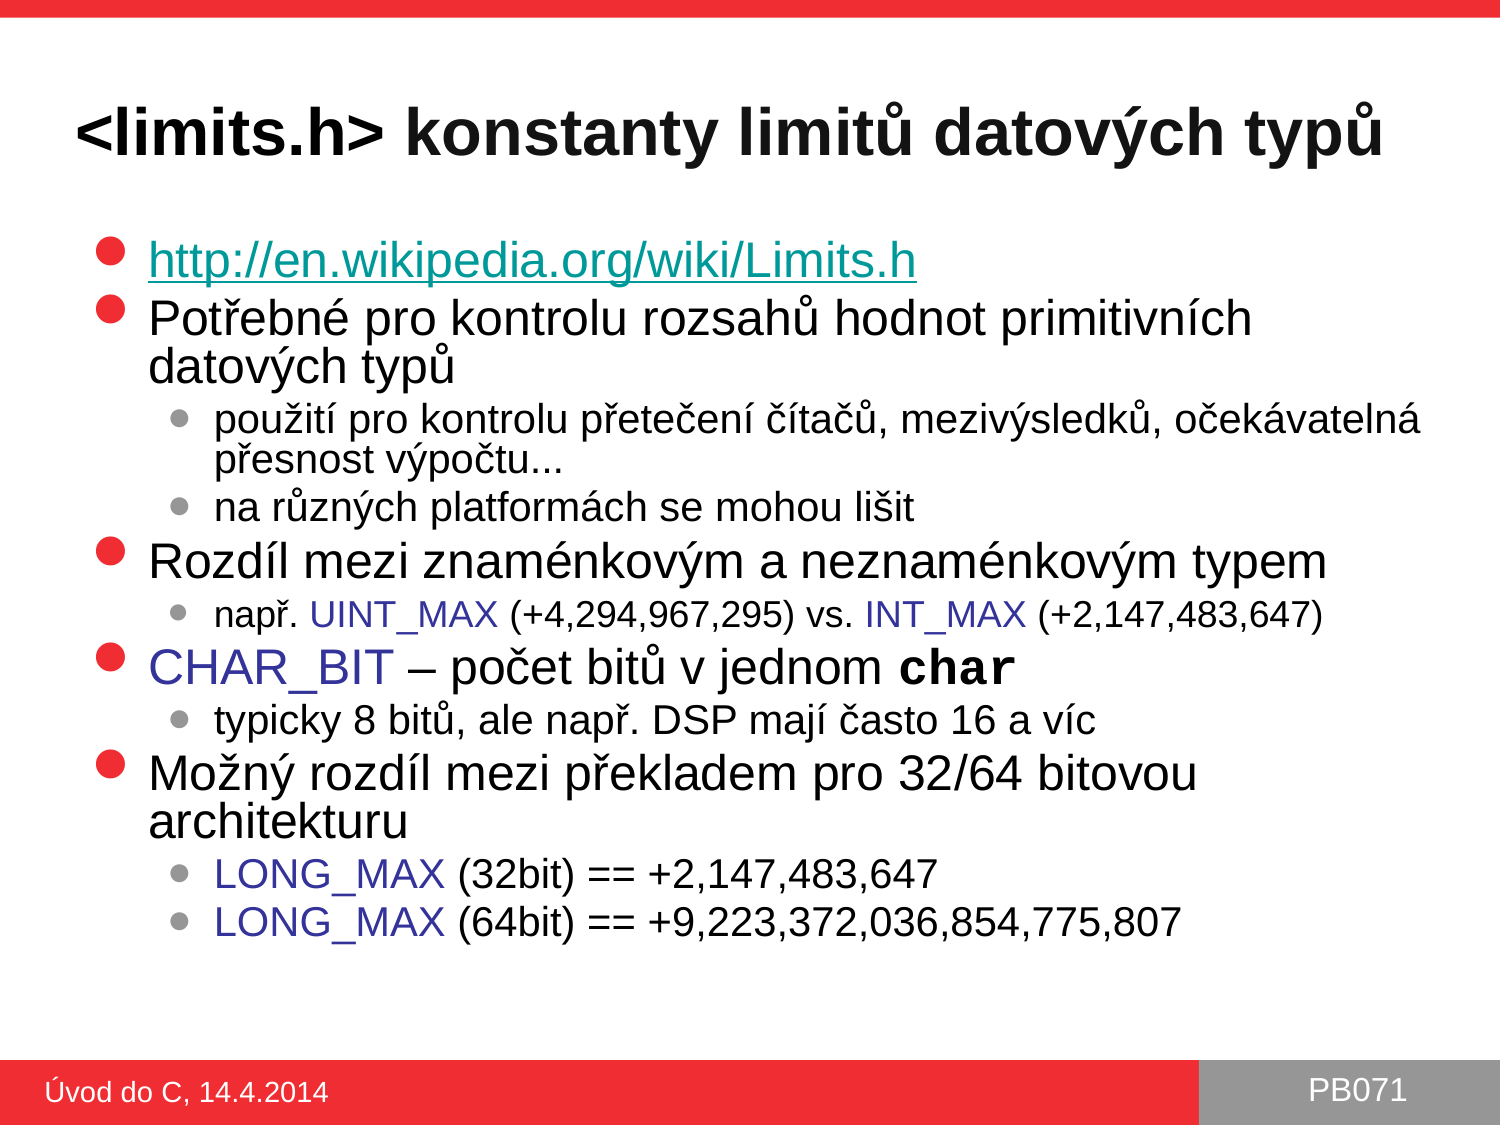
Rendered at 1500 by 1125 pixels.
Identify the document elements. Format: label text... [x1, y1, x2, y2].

title <limits.h> konstanty limitů datových typů [75, 45, 1471, 208]
footer Úvod do C, 14.4.2014 [29, 1065, 1199, 1125]
list http://en.wikipedia.org/wiki/Limits.h Potřebné pro kontrolu rozsahů hodnot primitivních datových typů použití pro kontrolu přetečení čítačů, mezivýsledků, očekávatelná přesnost výpočtu... na různých platformách se mohou lišit Rozdíl mezi znaménkovým a neznaménkovým typem např. UINT_MAX (+4,294,967,295) vs. INT_MAX (+2,147,483,647) CHAR_BIT – počet bitů v jednom char typicky 8 bitů, ale např. DSP mají často 16 a víc Možný rozdíl mezi překladem pro 32/64 bitovou architekturu LONG_MAX (32bit) == +2,147,483,647 LONG_MAX (64bit) == +9,223,372,036,854,775,807 [76, 231, 1459, 1024]
